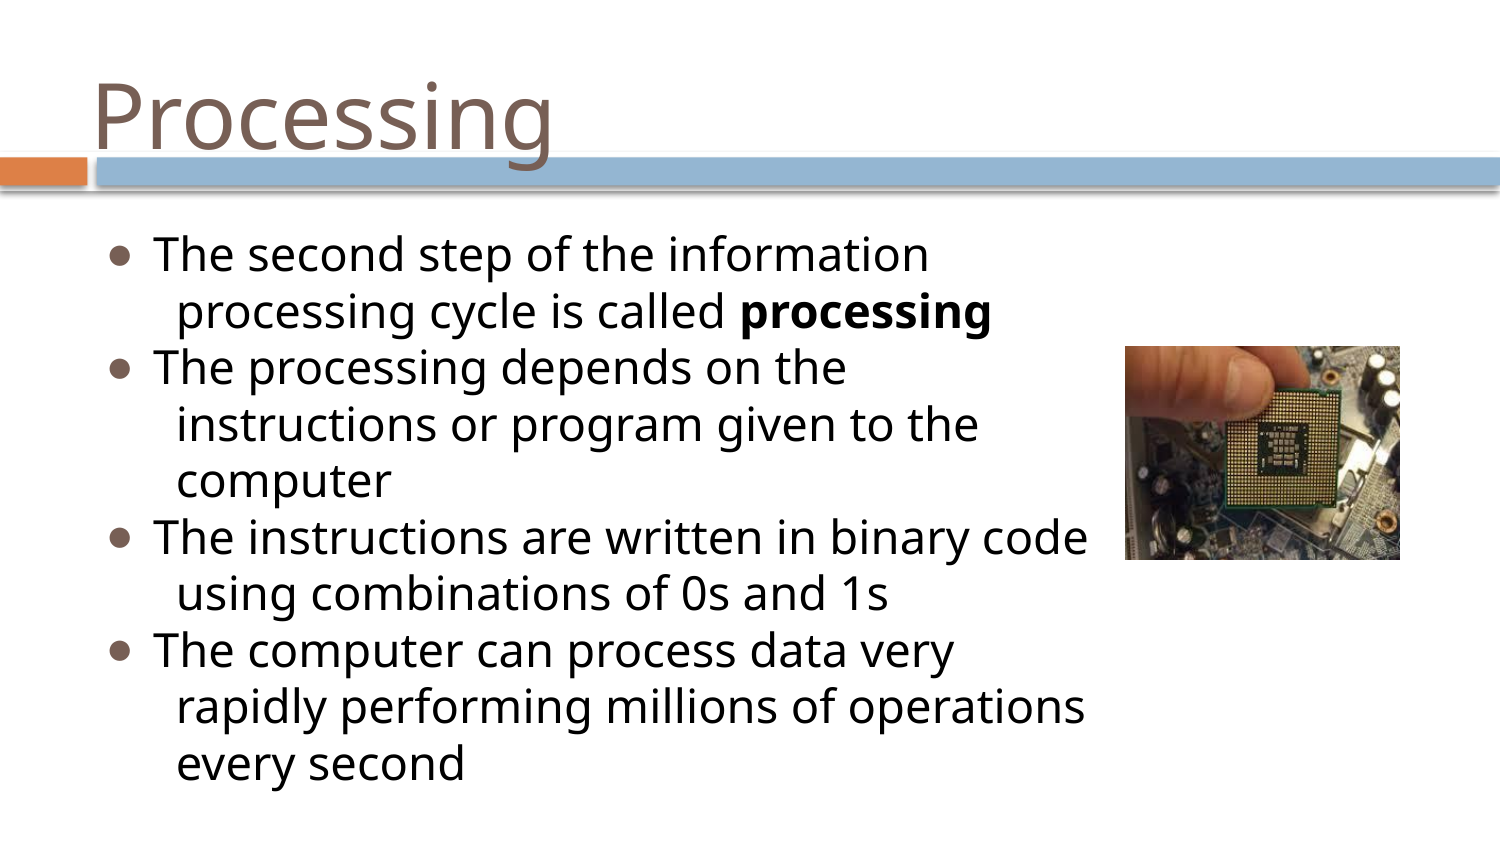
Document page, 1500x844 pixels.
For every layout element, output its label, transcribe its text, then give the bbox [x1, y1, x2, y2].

list The second step of the information processing cycle is called processing The processing depends on the instructions or program given to the computer The instructions are written in binary code using combinations of 0s and 1s The computer can process data very rapidly performing millions of operations every second [75, 209, 1425, 806]
picture [1124, 346, 1401, 560]
title Processing [75, 16, 1276, 183]
